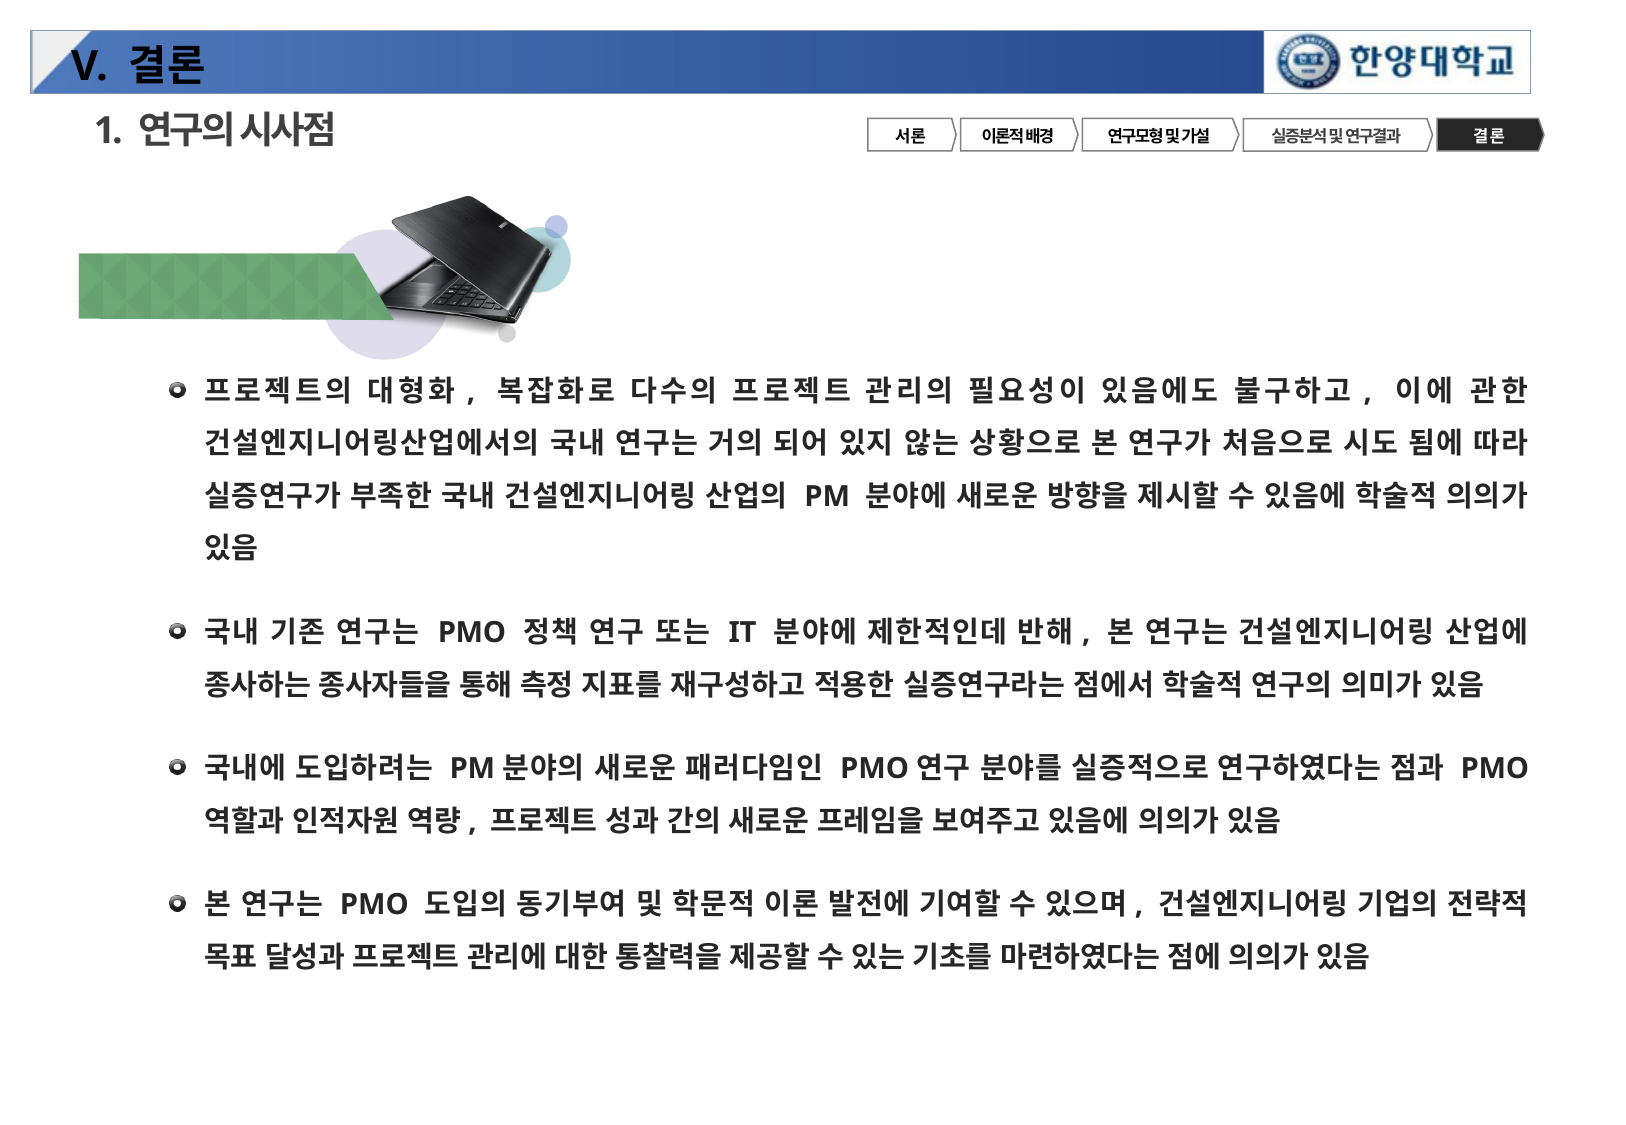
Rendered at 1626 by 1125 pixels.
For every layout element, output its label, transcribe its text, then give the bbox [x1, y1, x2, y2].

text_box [867, 118, 1544, 152]
picture [167, 621, 188, 640]
text_box 학문적 시사점 [77, 252, 320, 321]
text_box 1. 연구의 시사점 [78, 98, 1544, 159]
picture [167, 757, 188, 776]
picture [167, 380, 188, 399]
picture [167, 893, 188, 913]
text_box 프로젝트의 대형화, 복잡화로 다수의 프로젝트 관리의 필요성이 있음에도 불구하고, 이에 관한 건설엔지니어링산업에서의 국내 연구는 거의 되어 있지 않는 상황으로 본 연구가 처음으로 시도 됨에 따라 실증연구가 부족한 국내 건설엔지니어링 산업의 PM 분야에 새로운 방향을 제시할 수 있음에 학술적 의의가 있음 국내 기존 연구는 PMO 정책 연구 또는 IT 분야에 제한적인데 반해, 본 연구는 건설엔지니어링 산업에 종사하는 종사자들을 통해 측정 지표를 재구성하고 적용한 실증연구라는 점에서 학술적 연구의 의미가 있음 국내에 도입하려는 PM분야의 새로운 패러다임인 PMO연구 분야를 실증적으로 연구하였다는 점과 PMO 역할과 인적자원 역량, 프로젝트 성과 간의 새로운 프레임을 보여주고 있음에 의의가 있음 본 연구는 PMO 도입의 동기부여 및 학문적 이론 발전에 기여할 수 있으며, 건설엔지니어링 기업의 전략적 목표 달성과 프로젝트 관리에 대한 통찰력을 제공할 수 있는 기초를 마련하였다는 점에 의의가 있음 [153, 347, 1544, 981]
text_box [30, 30, 1531, 97]
picture [320, 195, 571, 360]
